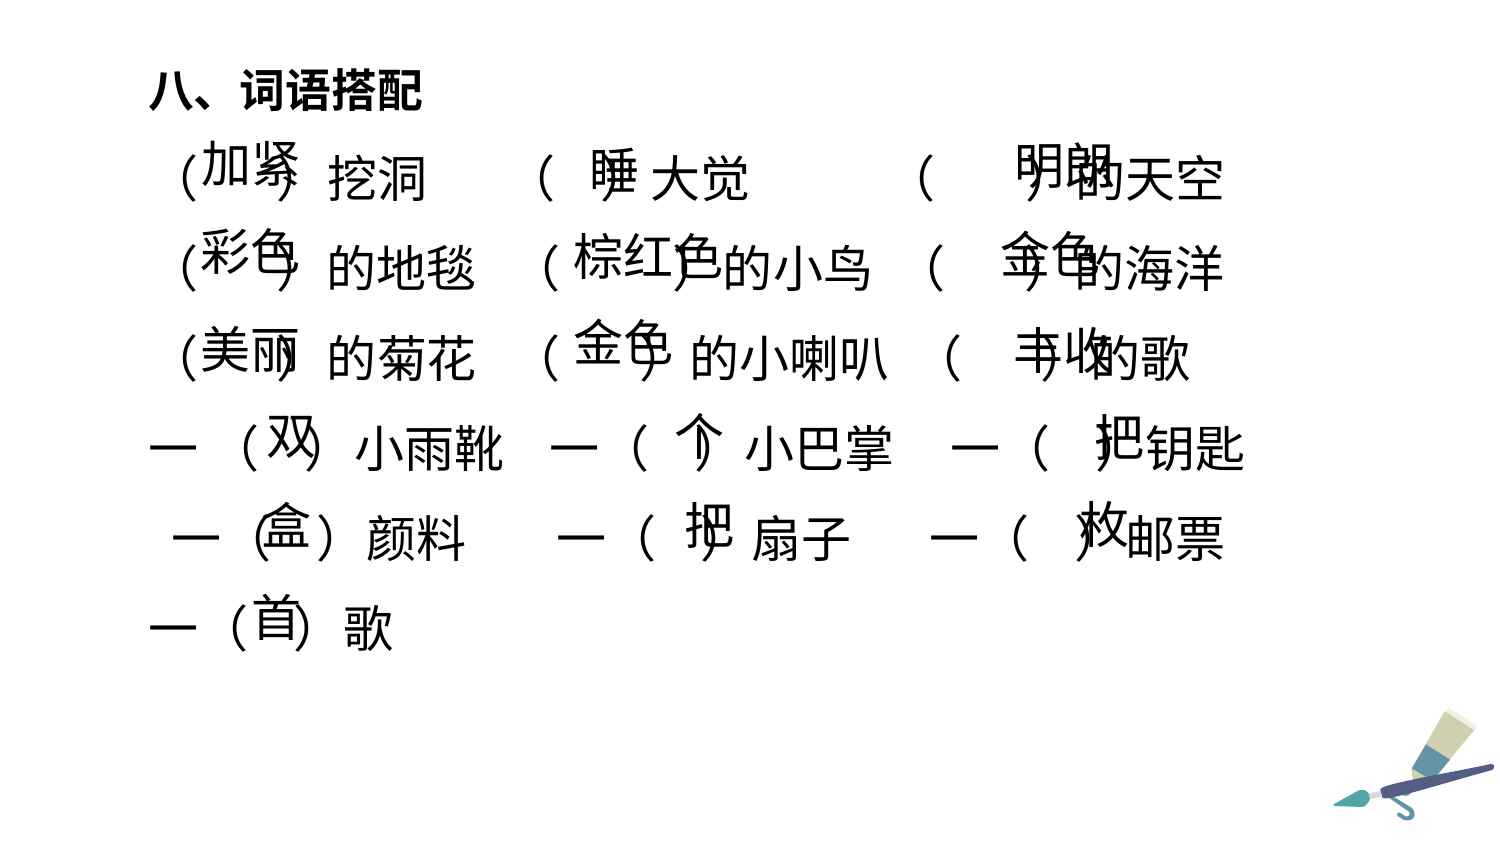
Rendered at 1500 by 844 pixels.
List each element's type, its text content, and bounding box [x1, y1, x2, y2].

text_box 金色 [985, 216, 1116, 291]
text_box 棕红色 [558, 218, 739, 293]
text_box 首 [236, 579, 317, 654]
text_box 枚 [1064, 486, 1145, 561]
text_box 睡 [574, 132, 655, 208]
text_box 双 [251, 397, 332, 472]
text_box 彩色 [185, 213, 316, 289]
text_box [1358, 708, 1481, 844]
text_box 金色 [559, 304, 689, 379]
text_box 把 [1079, 399, 1160, 474]
text_box 把 [669, 487, 750, 562]
text_box 丰收 [998, 312, 1129, 387]
text_box 明朗 [999, 127, 1130, 203]
text_box 美丽 [185, 311, 316, 386]
text_box 加紧 [186, 125, 317, 201]
text_box 个 [659, 398, 740, 473]
text_box 盒 [246, 487, 327, 562]
text_box 八、词语搭配 （ ）挖洞 （ ）大觉 （ ）的天空 （ ）的地毯 （ ）的小鸟 （ ）的海洋 （ ）的菊花 （ ）的小喇叭 （ ）的歌 一 （ ）小雨靴 一（ ）小巴掌 一（ ）钥匙 一（ ）颜料 一（ ）扇子 一（ ）邮票 一（ ）歌 [133, 27, 1500, 665]
